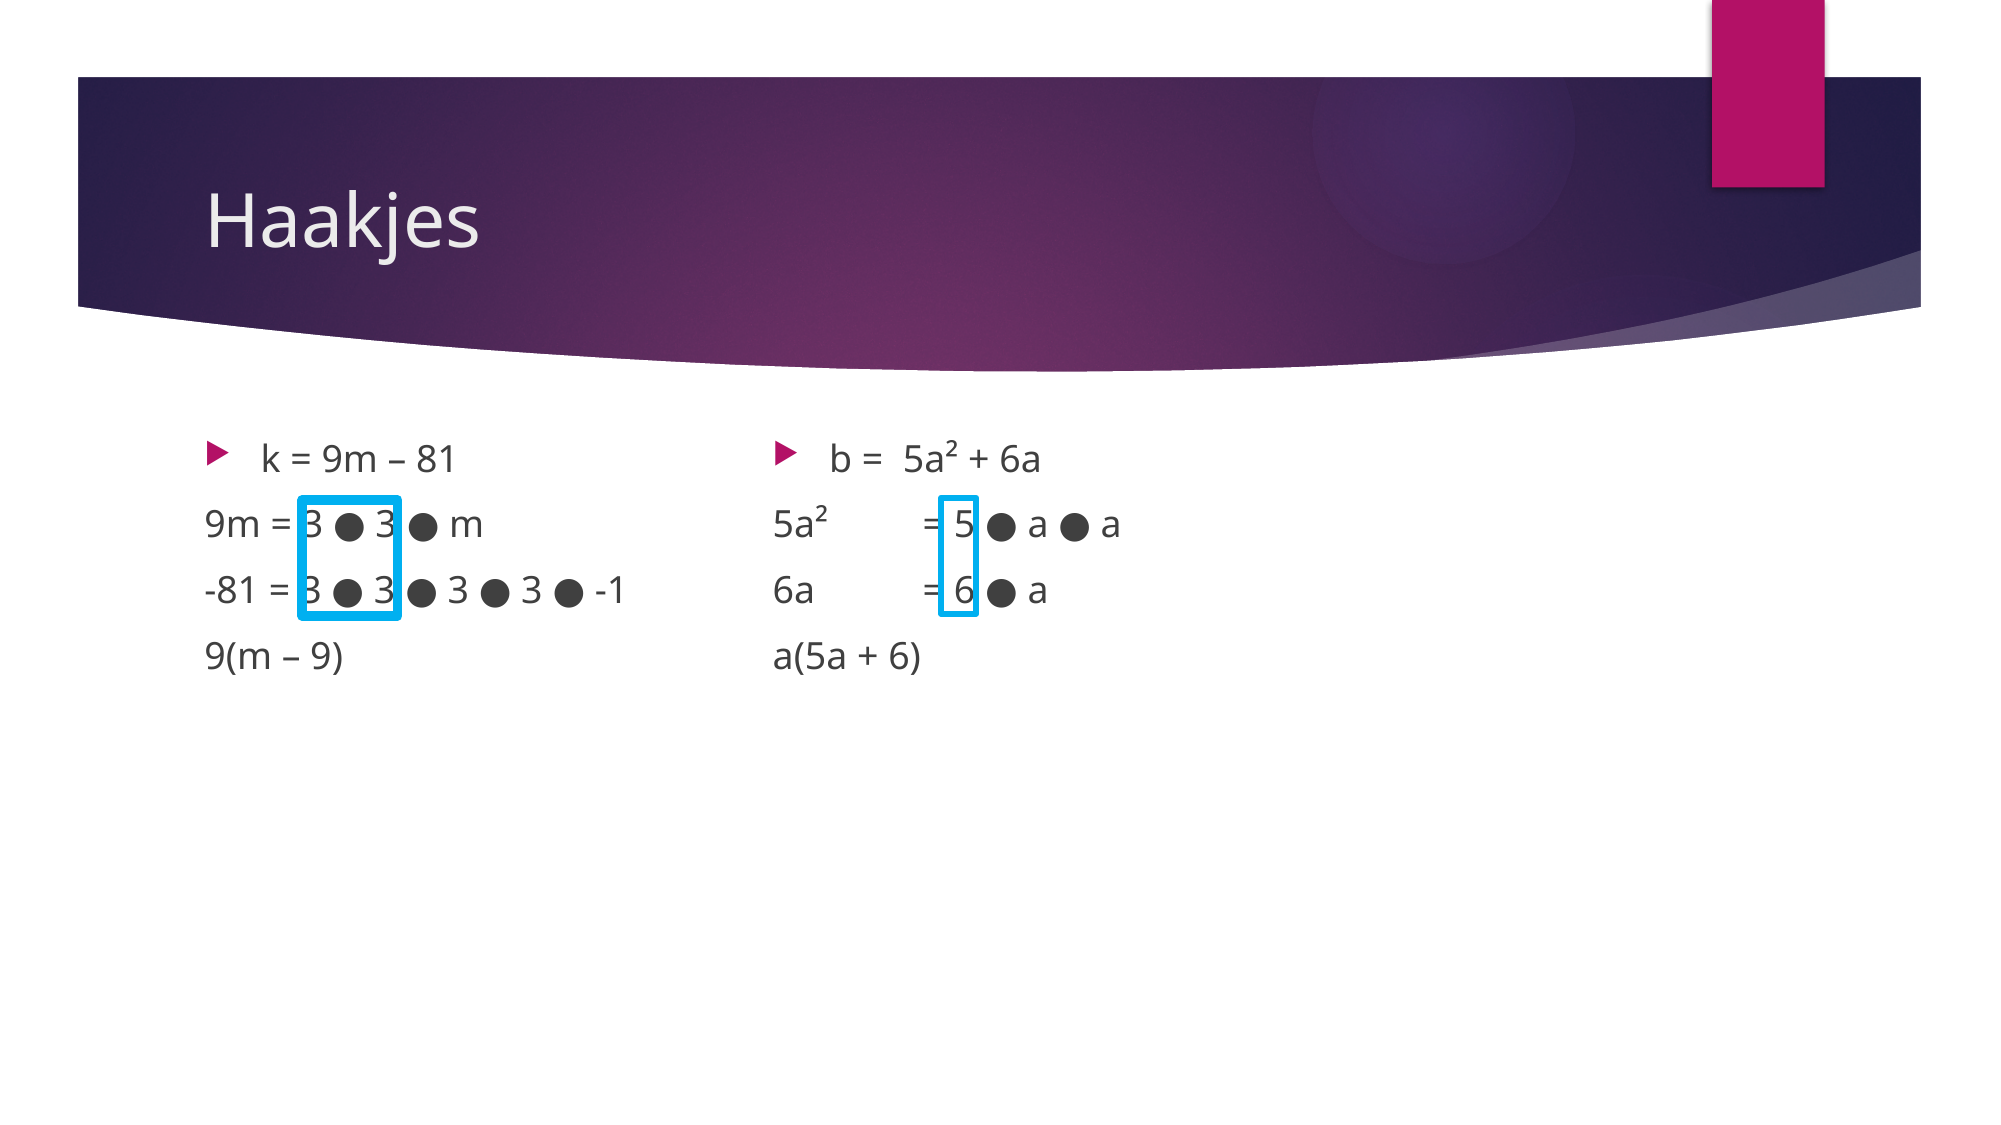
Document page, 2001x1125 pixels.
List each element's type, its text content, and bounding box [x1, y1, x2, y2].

list k = 9m – 81 9m = 3 ● 3 ● m -81 = 3 ● 3 ● 3 ● 3 ● -1 9(m – 9) [189, 427, 674, 988]
text_box b = 5a² + 6a 5a² = 5 ● a ● a 6a = 6 ● a a(5a + 6) [757, 427, 1243, 988]
text_box [301, 498, 399, 617]
title Haakjes [189, 159, 1627, 276]
text_box [940, 496, 978, 615]
